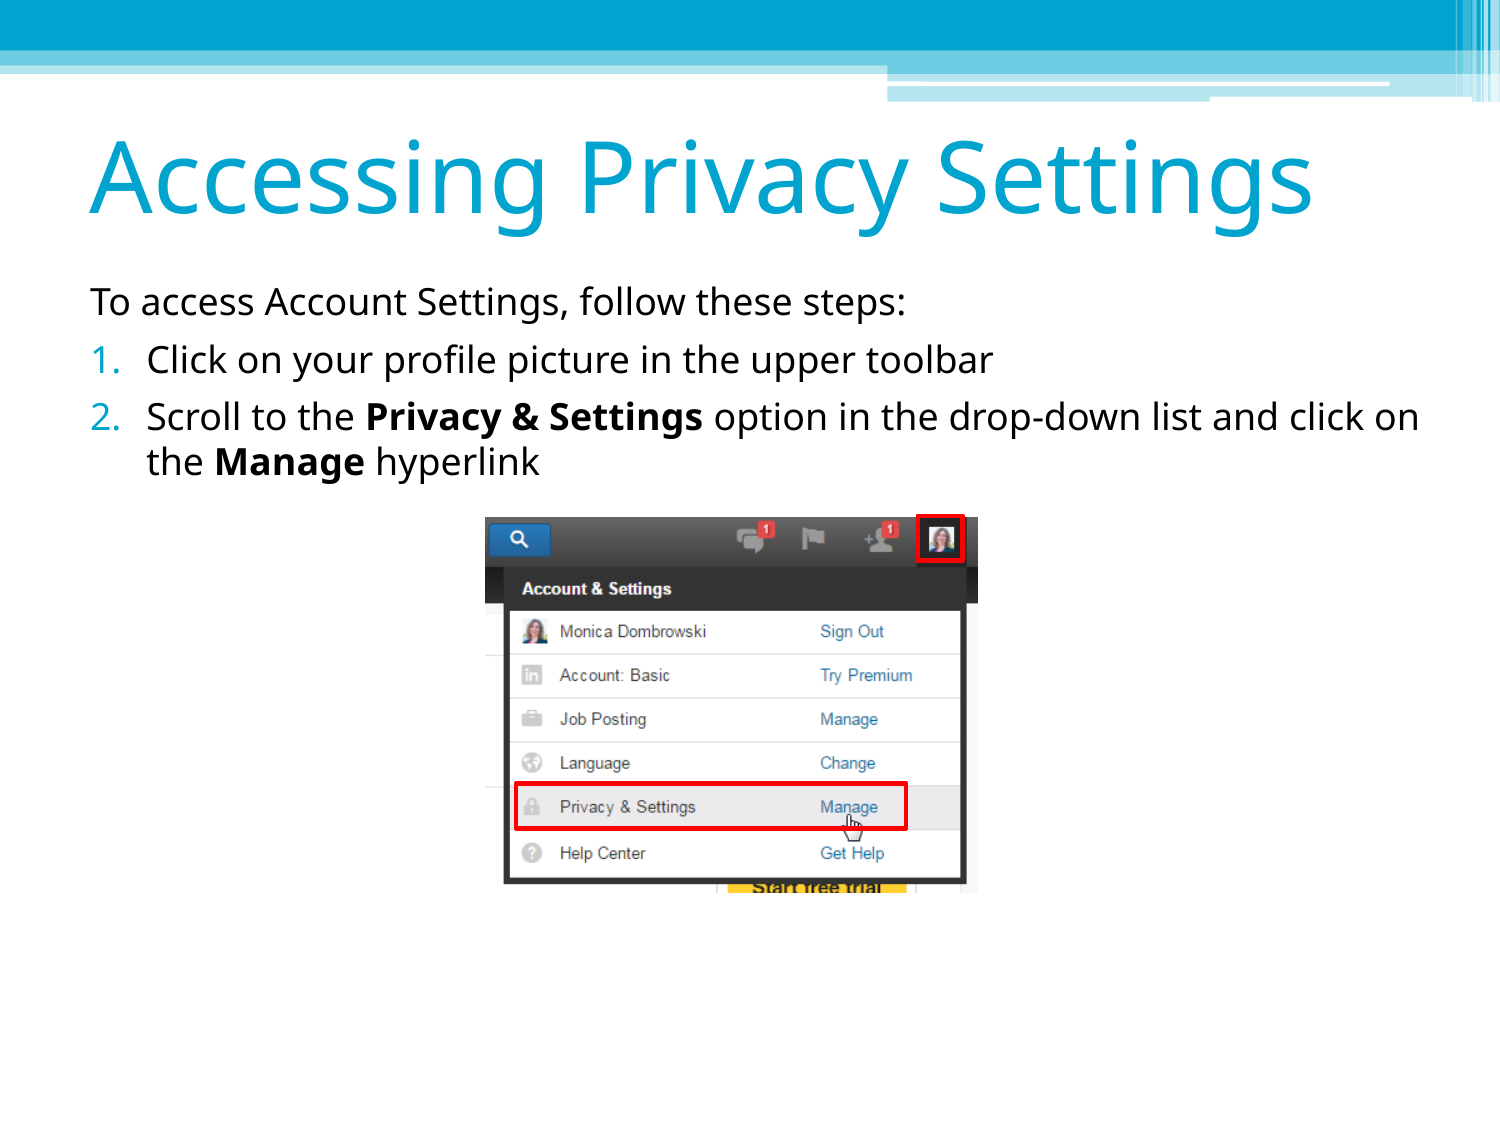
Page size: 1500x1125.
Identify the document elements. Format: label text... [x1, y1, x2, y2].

picture [485, 517, 978, 893]
title Accessing Privacy Settings [75, 85, 1425, 261]
text_box To access Account Settings, follow these steps: Click on your profile picture in the upper toolbar Scroll to the Privacy & Settings option in the drop-down list and click on the Manage hyperlink [65, 270, 1440, 491]
